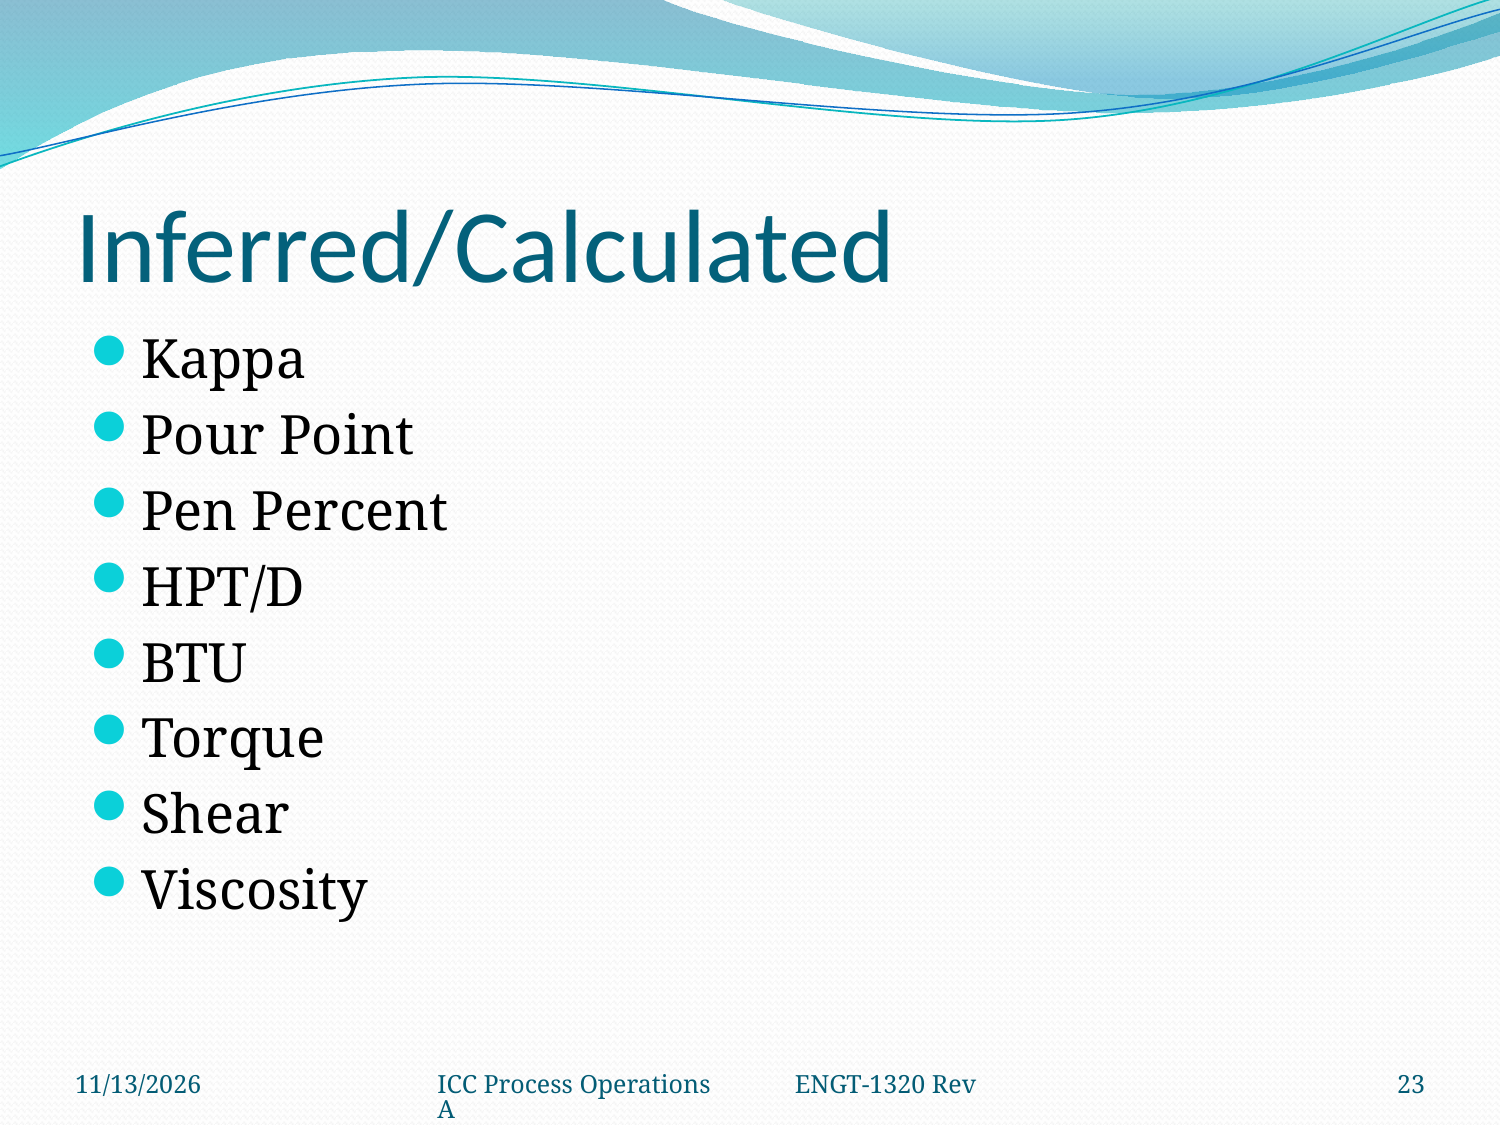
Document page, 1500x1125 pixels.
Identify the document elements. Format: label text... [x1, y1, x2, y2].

slide_number 23 [1299, 1042, 1425, 1103]
title Inferred/Calculated [75, 115, 1425, 303]
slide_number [75, 1042, 425, 1103]
footer ICC Process Operations ENGT-1320 Rev A [437, 1042, 988, 1103]
list Kappa Pour Point Pen Percent HPT/D BTU Torque Shear Viscosity [75, 317, 1425, 1038]
